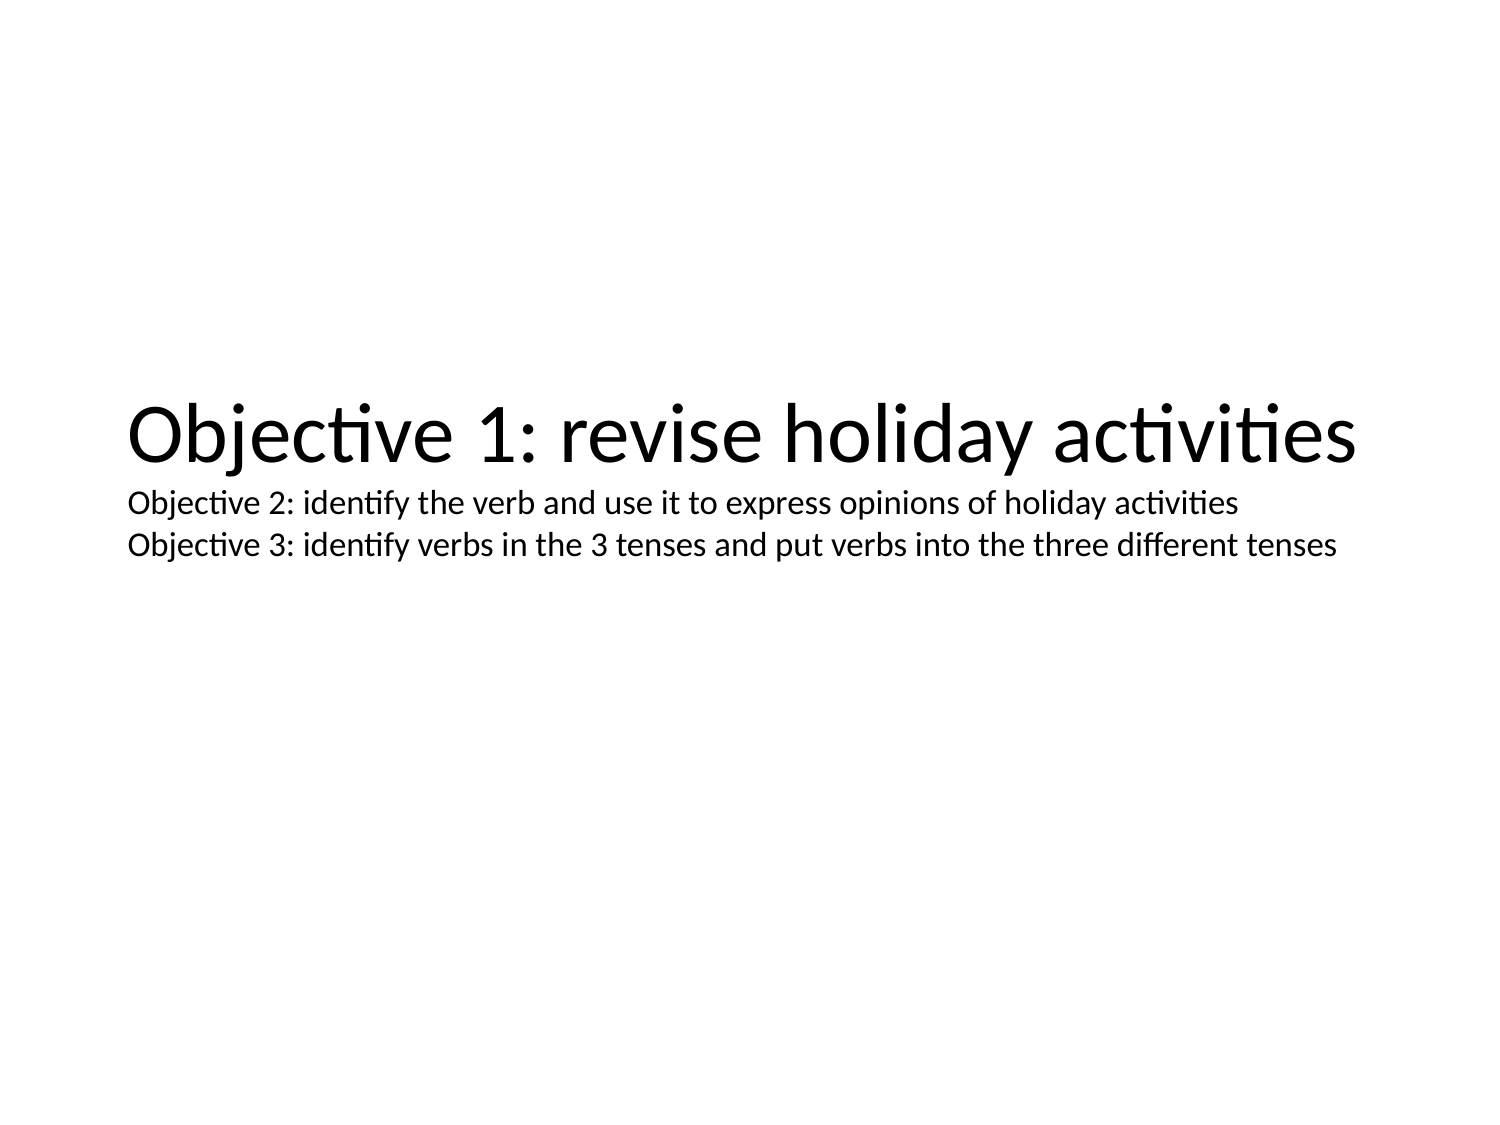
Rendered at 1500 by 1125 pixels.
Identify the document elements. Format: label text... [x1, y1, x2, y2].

title Objective 1: revise holiday activities Objective 2: identify the verb and use it to express opinions of holiday activities Objective 3: identify verbs in the 3 tenses and put verbs into the three different tenses [112, 349, 1388, 591]
